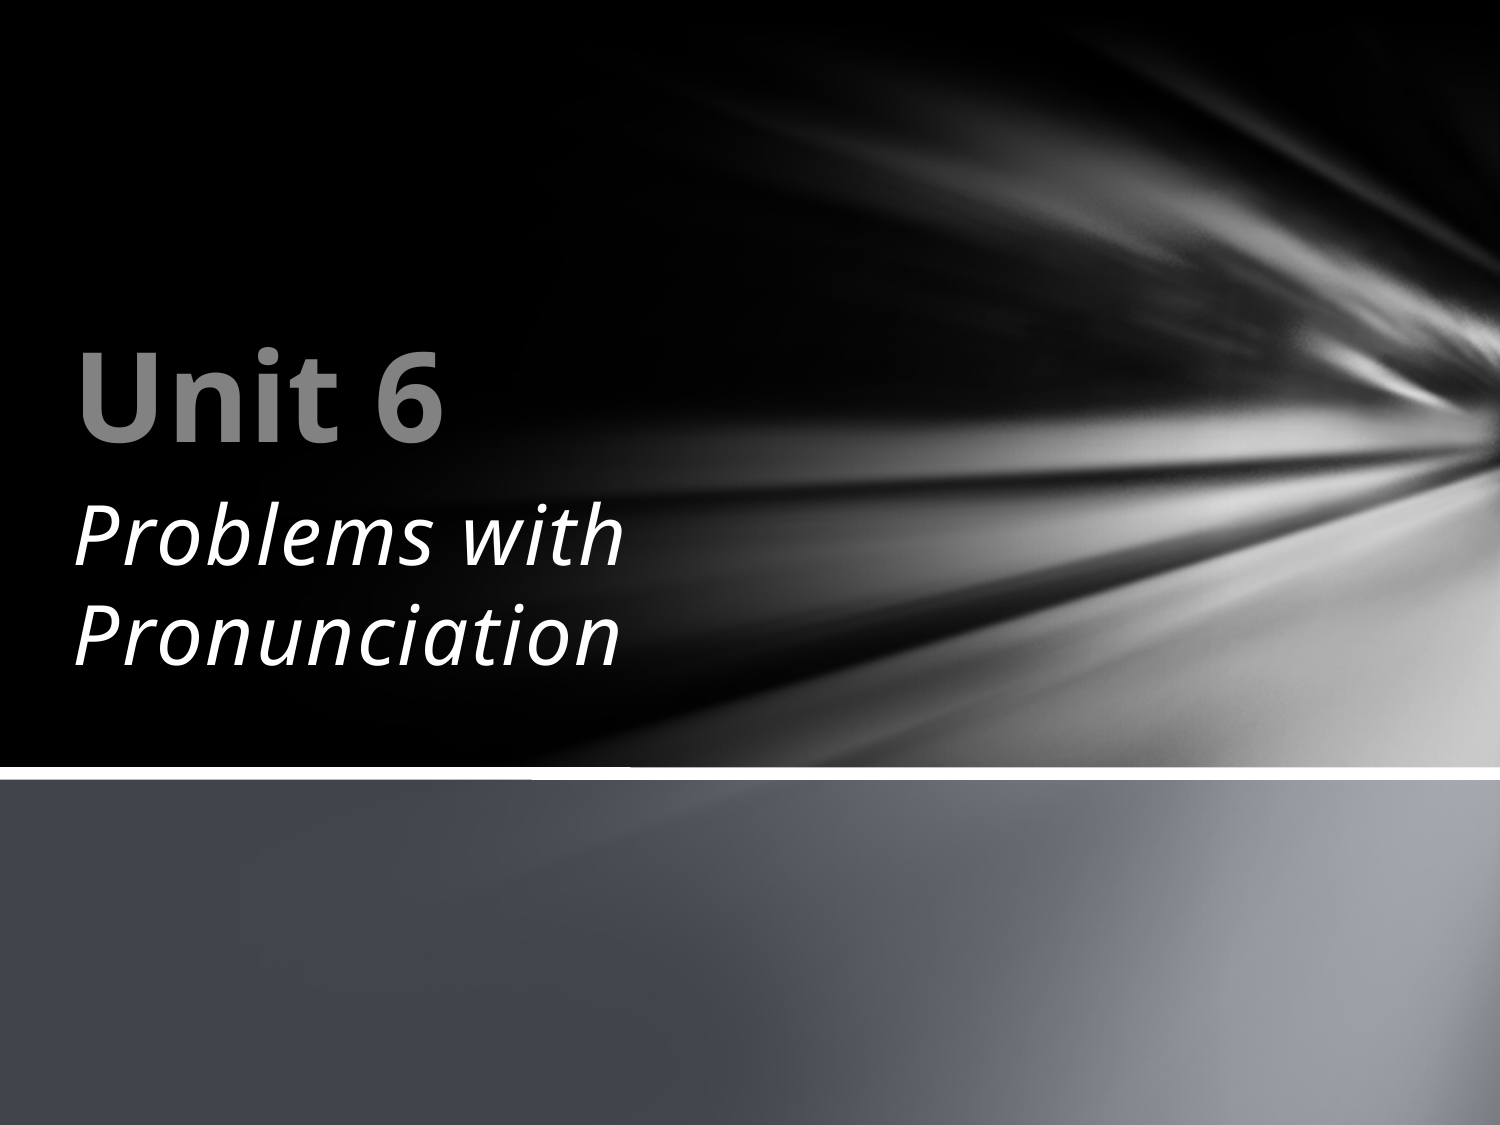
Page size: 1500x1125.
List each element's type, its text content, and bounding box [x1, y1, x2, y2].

title Unit 6 [57, 75, 1318, 475]
subtitle Problems with Pronunciation [57, 475, 808, 700]
